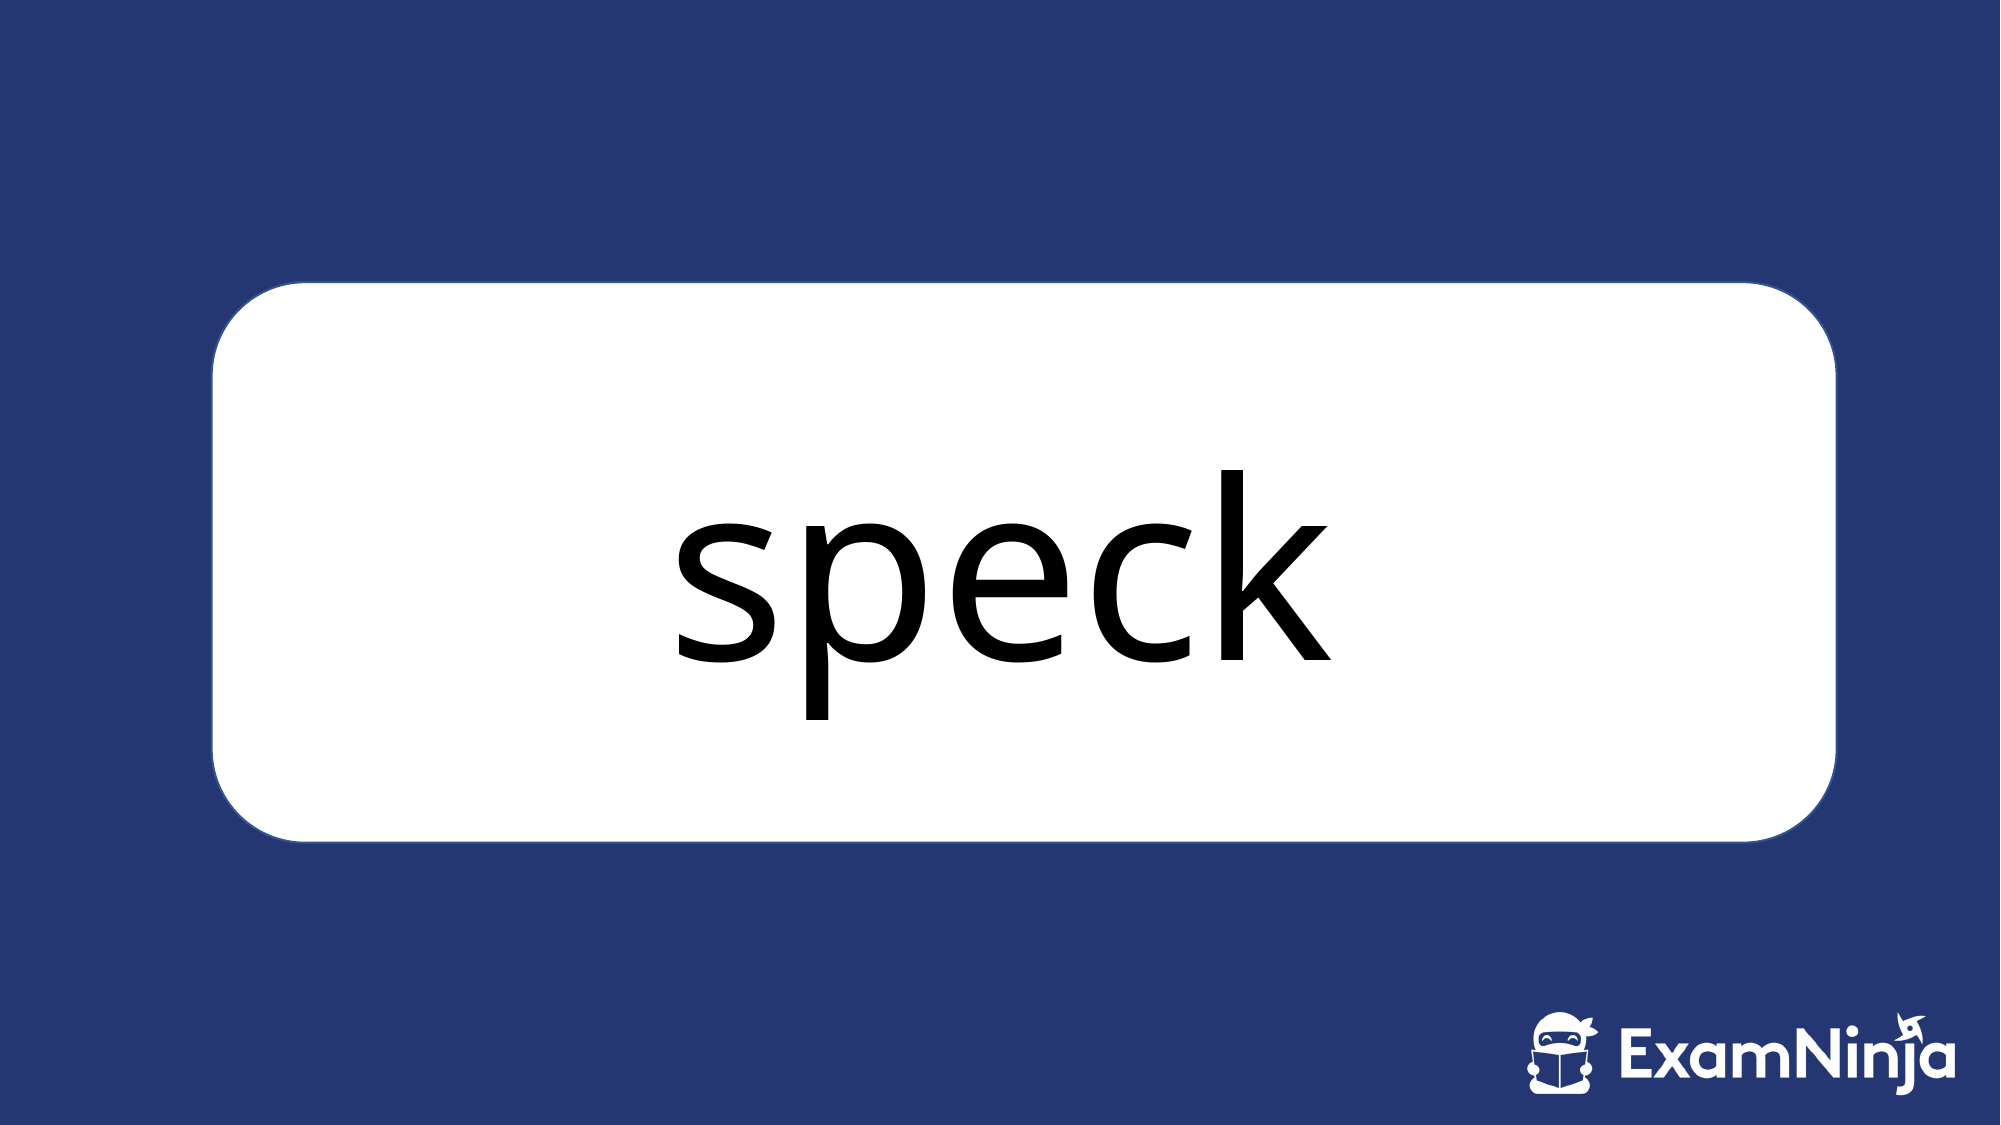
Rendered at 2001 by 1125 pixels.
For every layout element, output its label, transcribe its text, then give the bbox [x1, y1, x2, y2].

picture [1501, 1003, 1979, 1102]
text_box [210, 719, 1838, 844]
text_box [210, 281, 1838, 403]
text_box speck [143, 403, 1857, 719]
